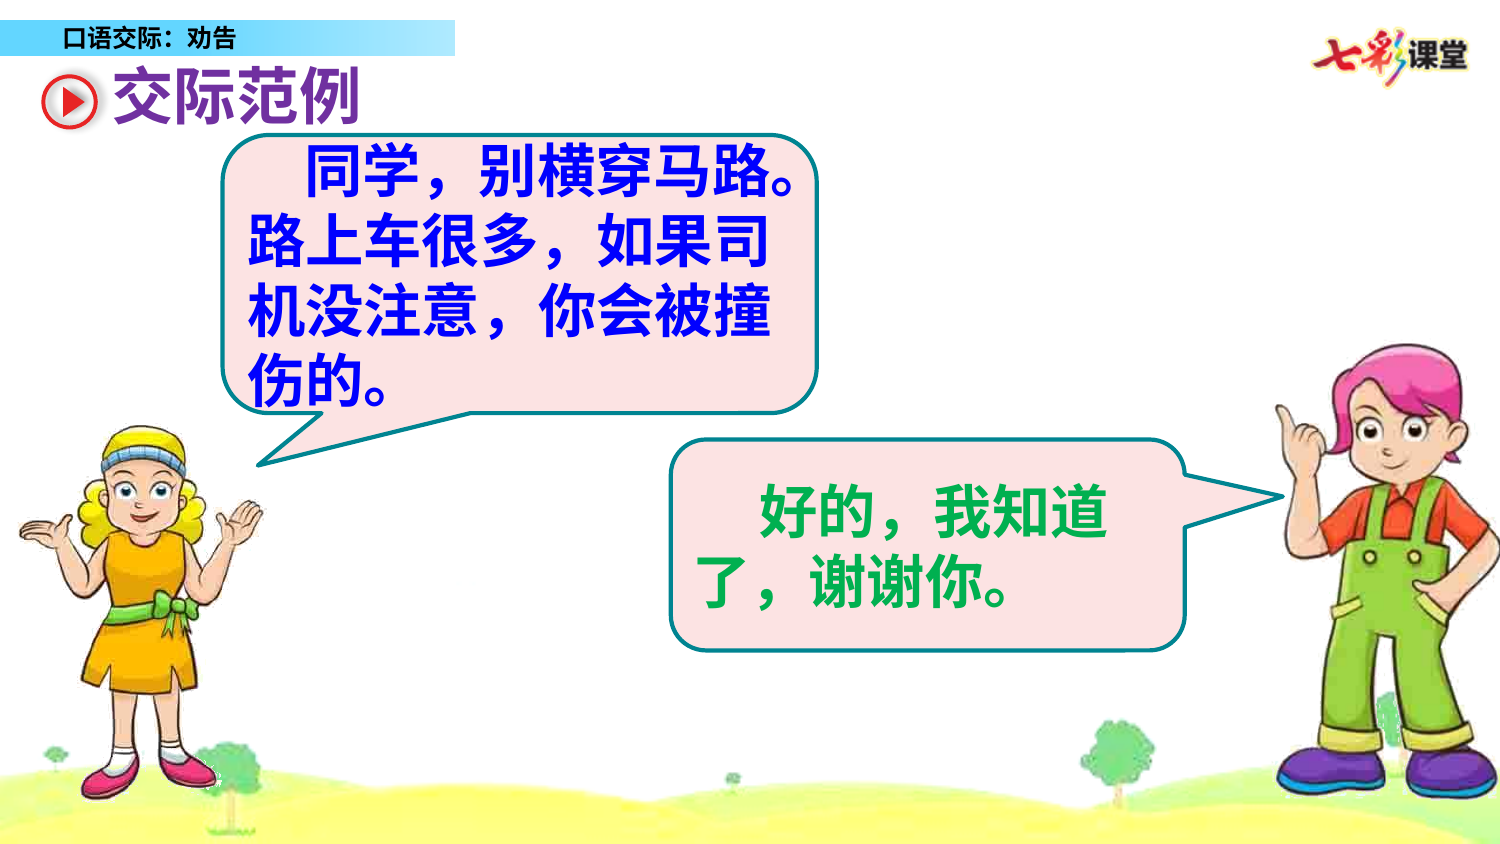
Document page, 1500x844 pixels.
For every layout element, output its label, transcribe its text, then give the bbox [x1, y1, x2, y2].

picture [1271, 254, 1500, 844]
text_box 交际范例 [100, 51, 400, 138]
picture [17, 374, 297, 824]
text_box 好的，我知道了，谢谢你。 [668, 437, 1266, 653]
picture [1308, 14, 1477, 95]
text_box 同学，别横穿马路。路上车很多，如果司机没注意，你会被撞伤的。 [220, 132, 819, 457]
text_box [39, 72, 100, 132]
